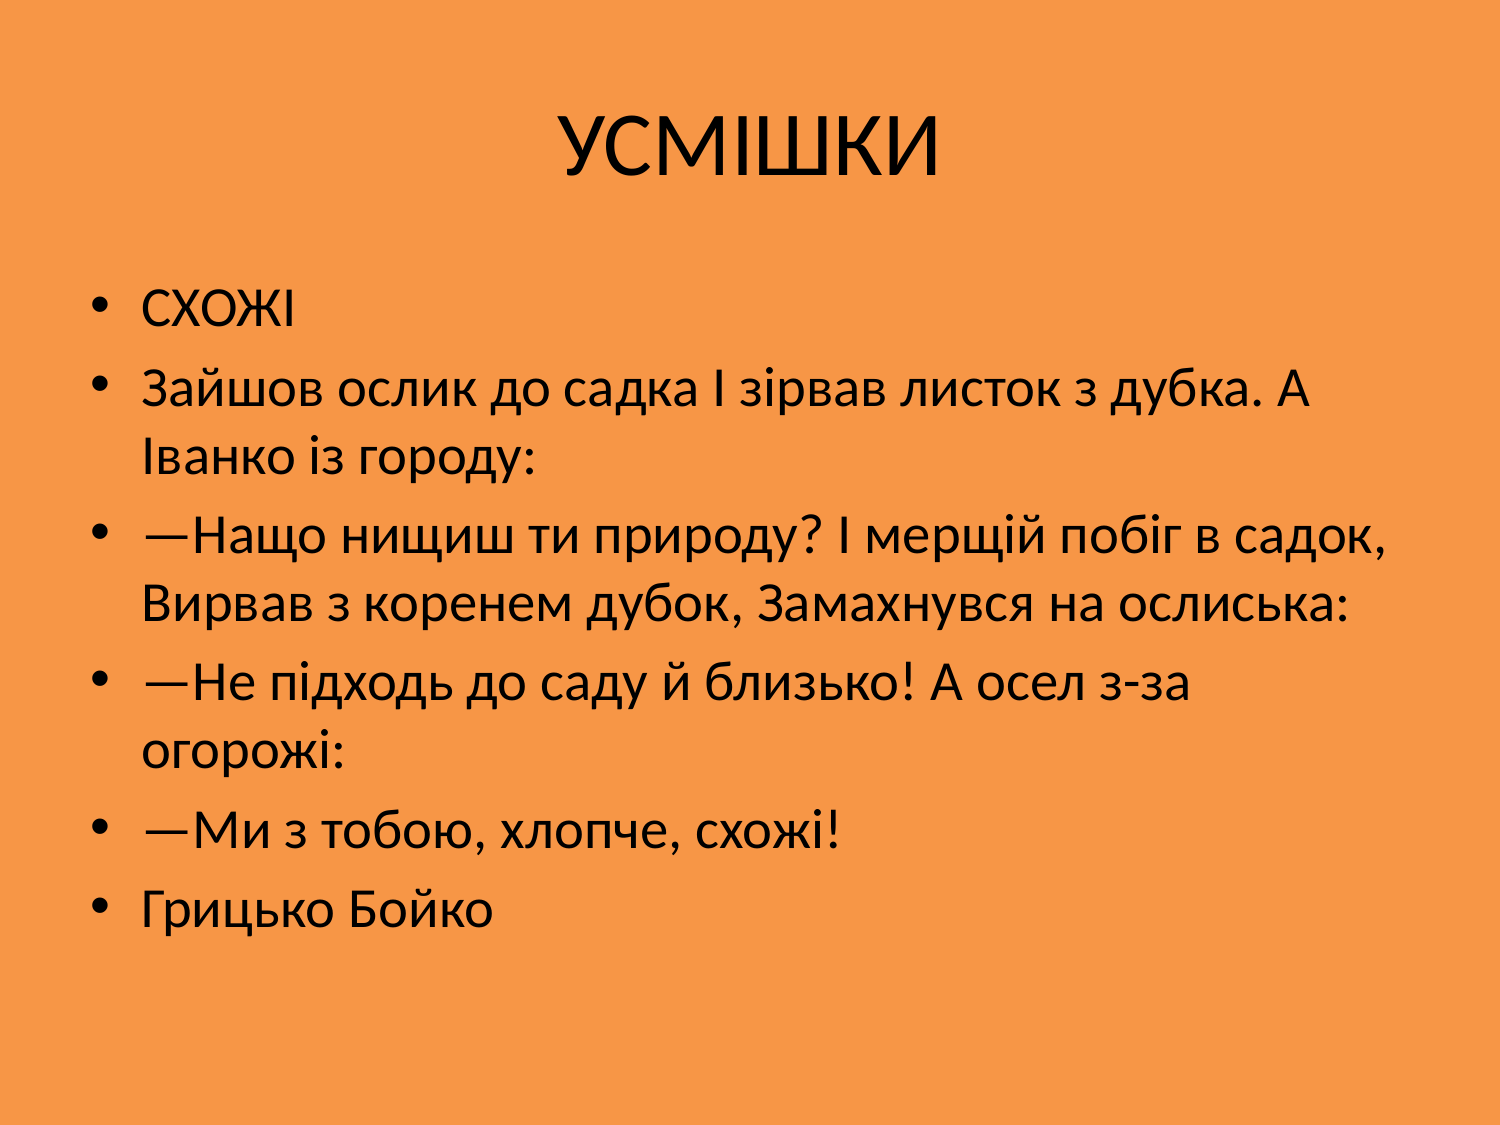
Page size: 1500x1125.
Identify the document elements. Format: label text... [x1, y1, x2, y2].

list СХОЖІ Зайшов ослик до садка І зірвав листок з дубка. А Іванко із городу: —Нащо нищиш ти природу? І мерщій побіг в садок, Вирвав з коренем дубок, Замахнувся на ослиська: —Не підходь до саду й близько! А осел з-за огорожі: —Ми з тобою, хлопче, схожі! Грицько Бойко [75, 262, 1425, 1005]
title УСМІШКИ [75, 45, 1425, 233]
